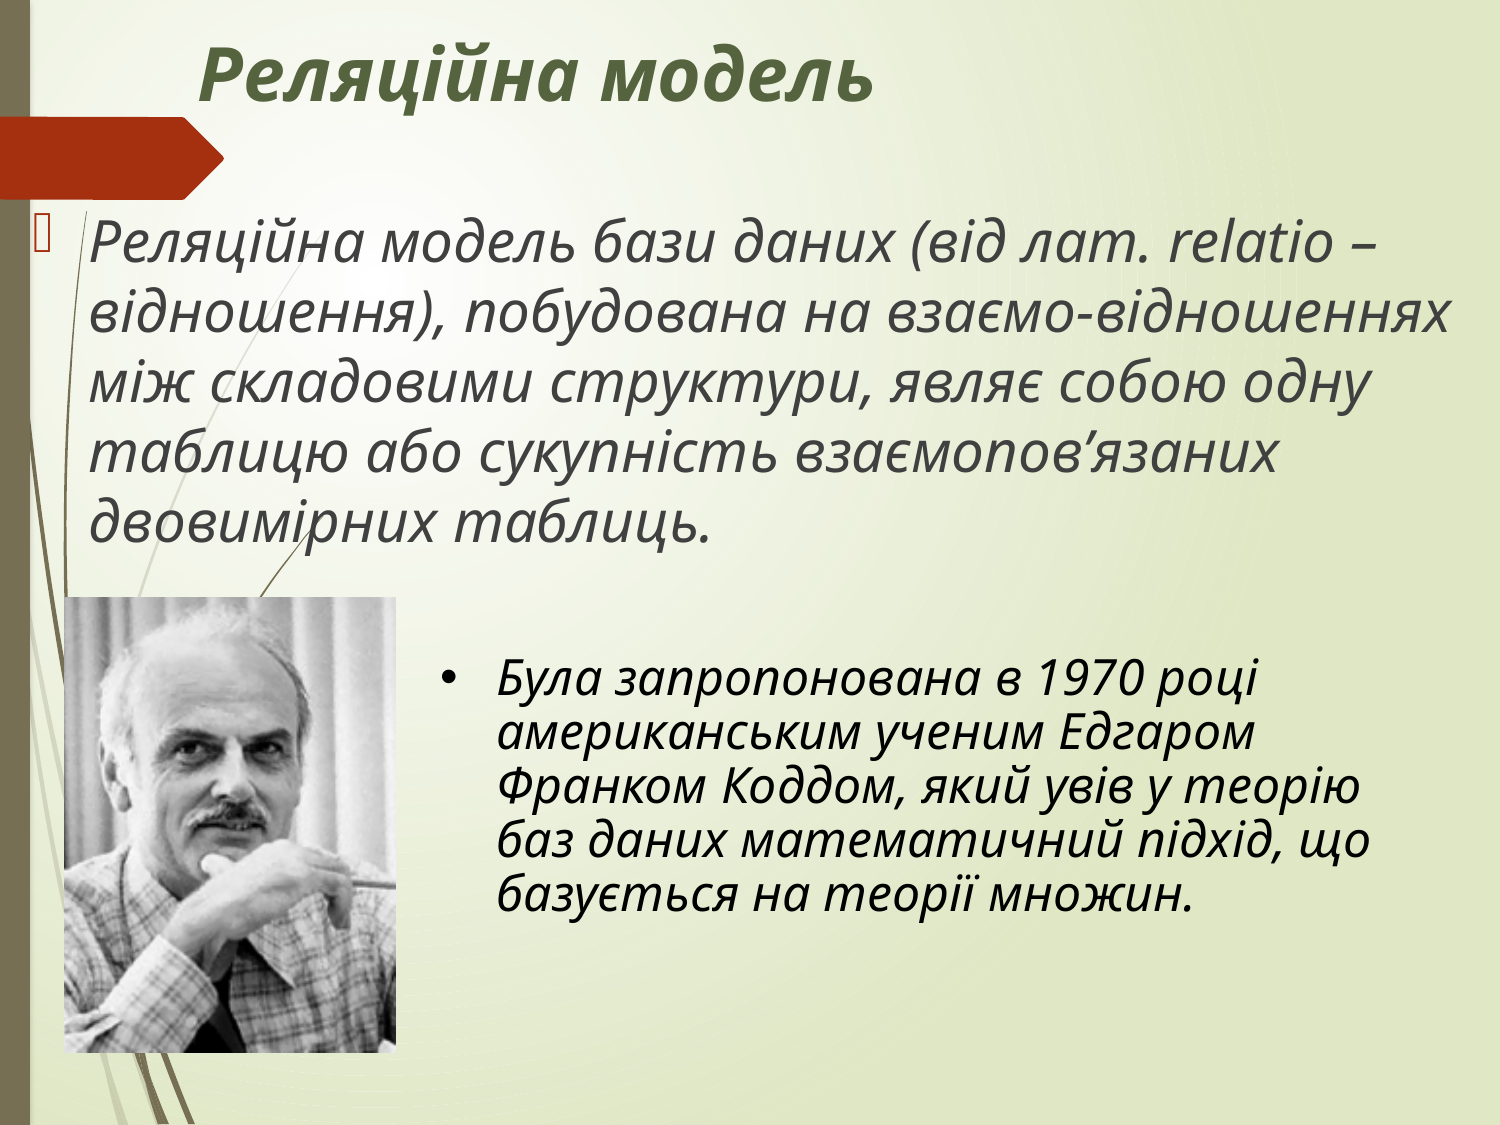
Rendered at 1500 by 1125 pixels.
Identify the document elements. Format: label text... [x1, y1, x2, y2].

picture [64, 597, 396, 1053]
list Реляційна модель бази даних (від лат. relatio – відношення), побудована на взаємо-відношеннях між складовими структури, являє собою одну таблицю або сукупність взаємопов’язаних двовимірних таблиць. [17, 196, 1471, 551]
text_box Була запропонована в 1970 році американським ученим Едгаром Франком Коддом, який увів у теорію баз даних математичний підхід, що базується на теорії множин. [425, 645, 1465, 930]
title Реляційна модель [183, 19, 1471, 173]
